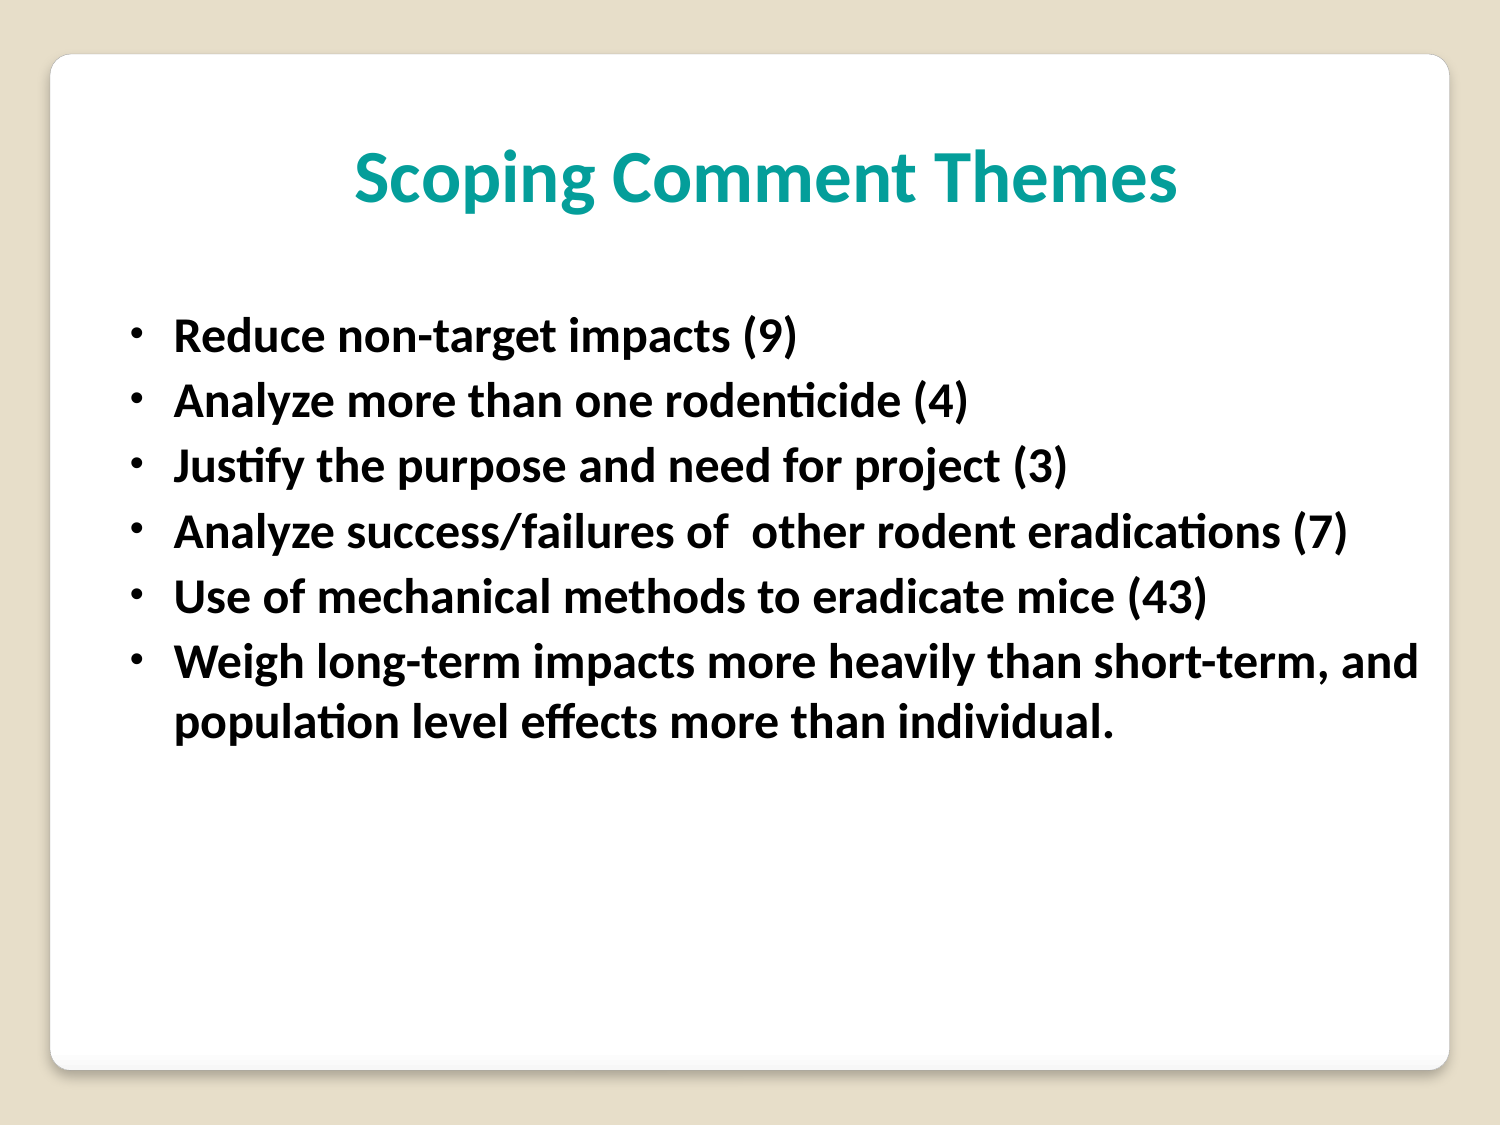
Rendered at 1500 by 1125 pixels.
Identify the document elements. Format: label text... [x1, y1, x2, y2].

list Reduce non-target impacts (9) Analyze more than one rodenticide (4) Justify the purpose and need for project (3) Analyze success/failures of other rodent eradications (7) Use of mechanical methods to eradicate mice (43) Weigh long-term impacts more heavily than short-term, and population level effects more than individual. [99, 287, 1475, 950]
title Scoping Comment Themes [62, 37, 1438, 225]
